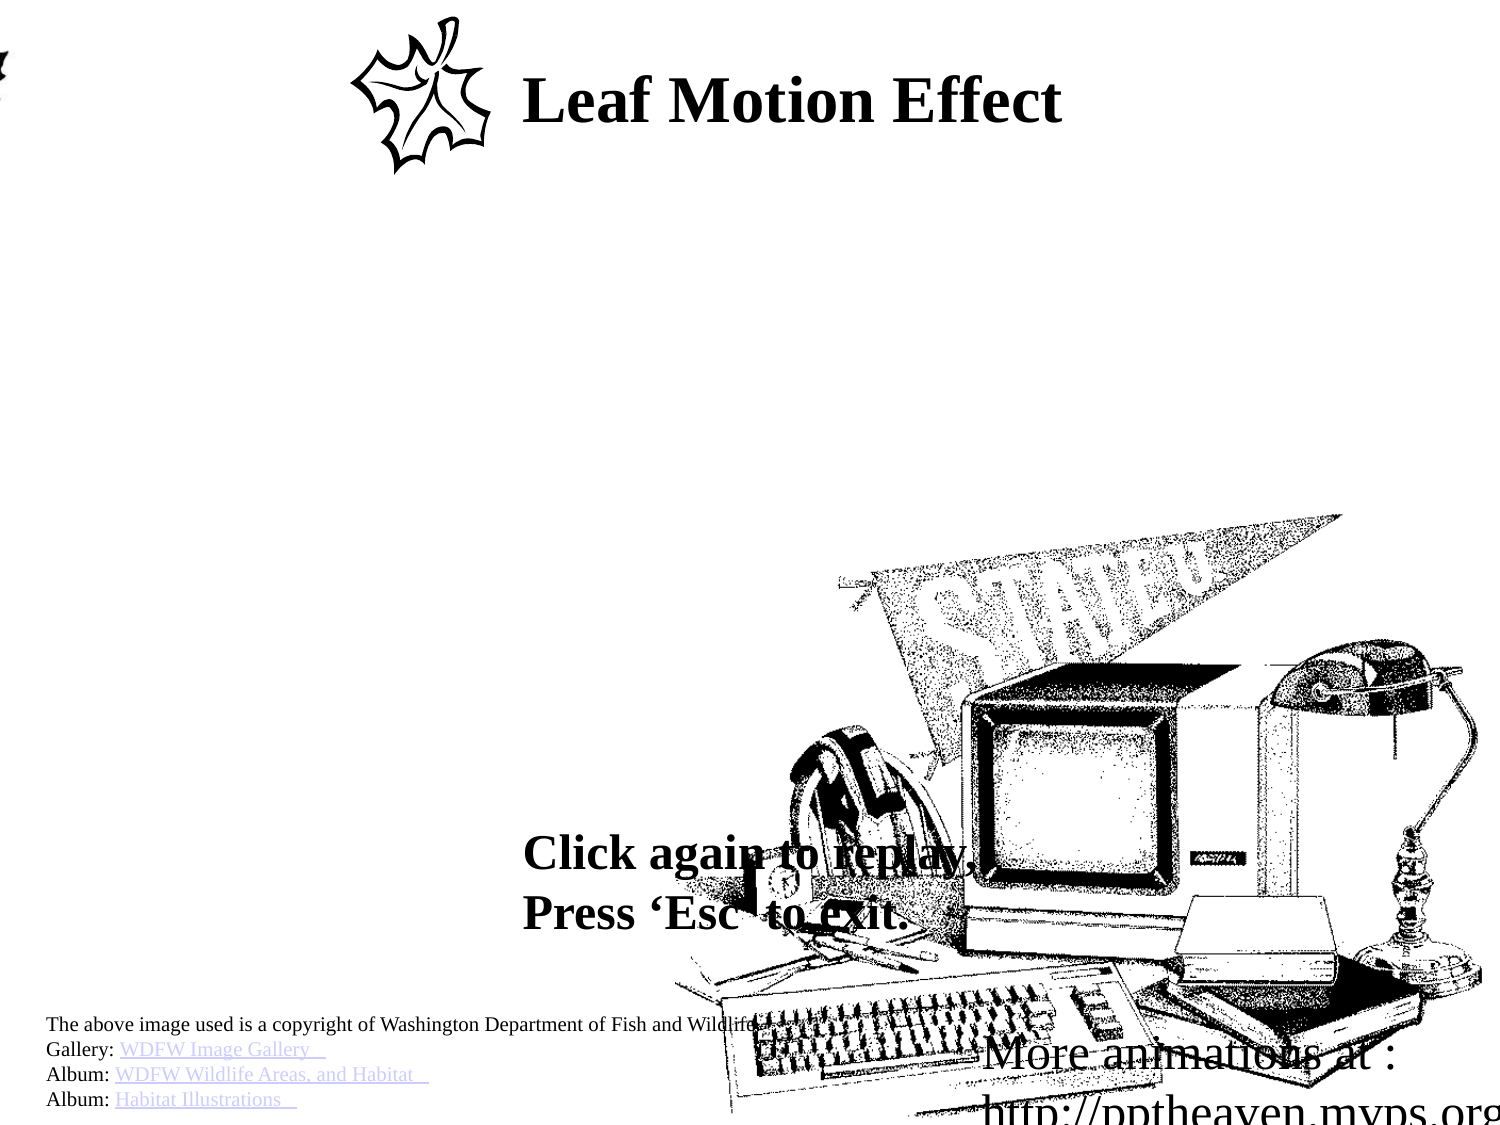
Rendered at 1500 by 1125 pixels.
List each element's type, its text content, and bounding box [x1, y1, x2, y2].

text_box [349, 16, 492, 176]
text_box Leaf Motion Effect [507, 48, 1079, 143]
picture [0, 0, 19, 135]
text_box More animations at : http://pptheaven.mvps.org [966, 1012, 1500, 1125]
text_box Click again to replay, Press ‘Esc’ to exit. [507, 812, 993, 948]
picture [675, 509, 1500, 1125]
text_box The above image used is a copyright of Washington Department of Fish and Wildlife. Gallery: WDFW Image Gallery Album: WDFW Wildlife Areas, and Habitat Album: Habitat Illustrations [31, 1002, 782, 1118]
